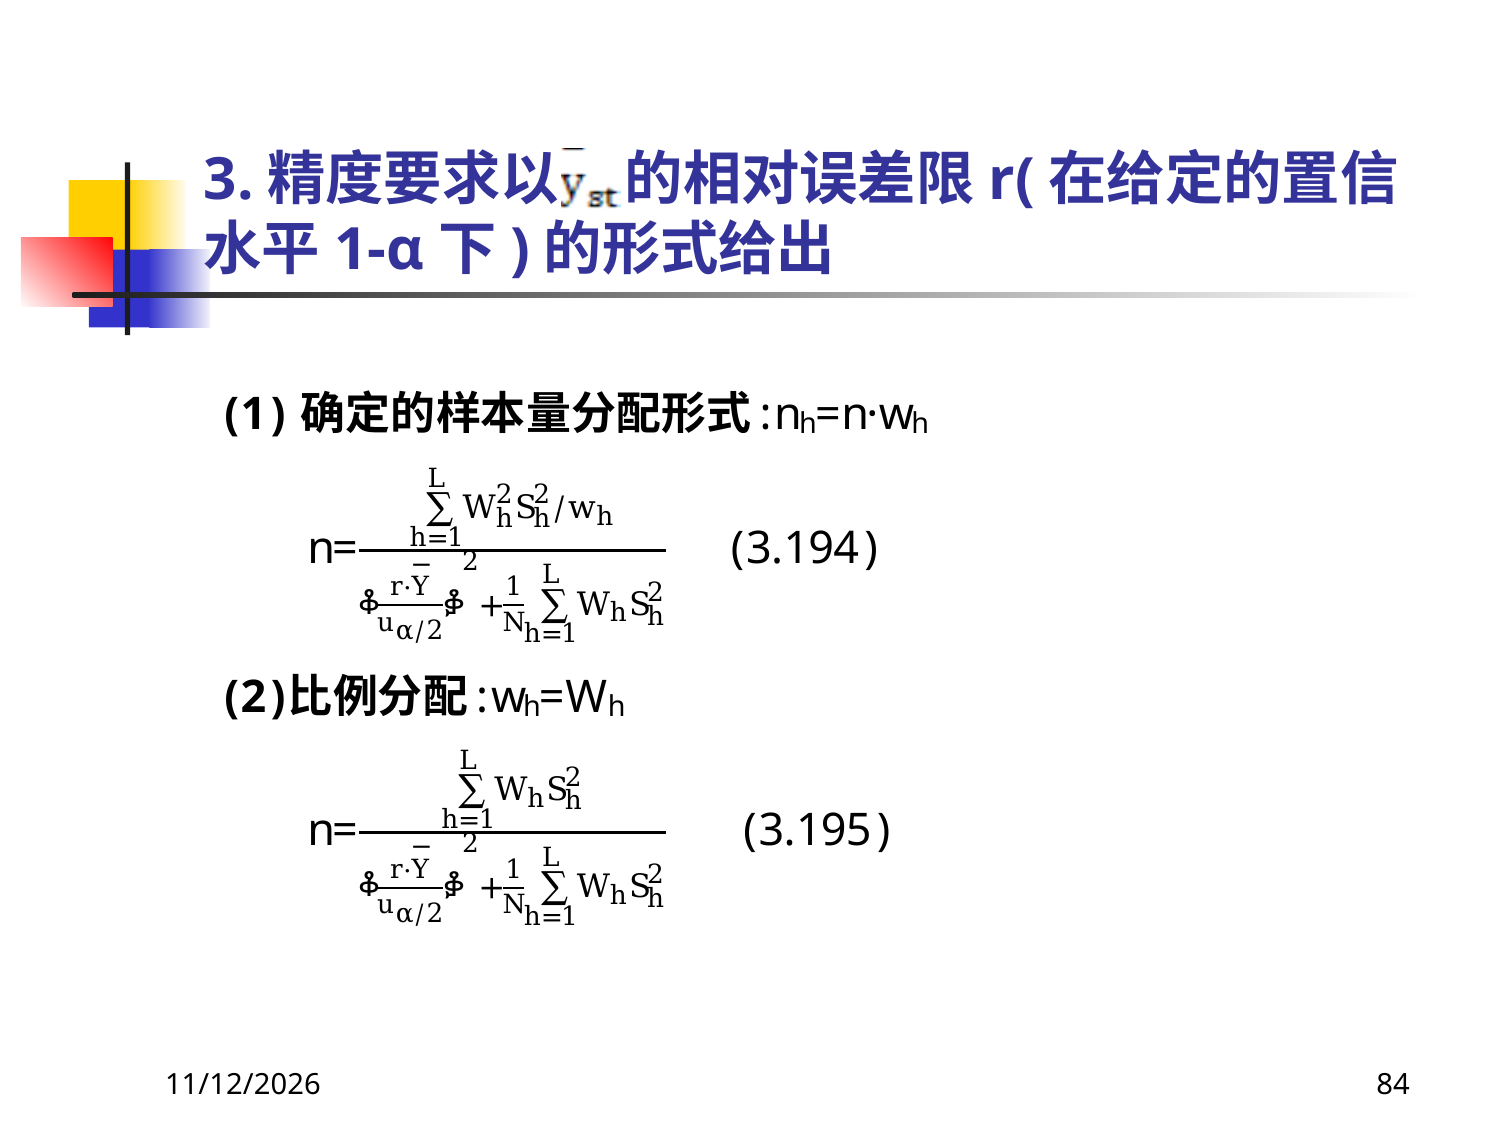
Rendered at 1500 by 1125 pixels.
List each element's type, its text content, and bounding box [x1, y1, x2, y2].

slide_number 84 [1112, 1037, 1426, 1113]
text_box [127, 364, 1341, 1021]
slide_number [149, 1037, 463, 1113]
title 3.精度要求以 的相对误差限r(在给定的置信水平1-α下)的形式给出 [188, 101, 1468, 289]
picture [560, 148, 621, 212]
